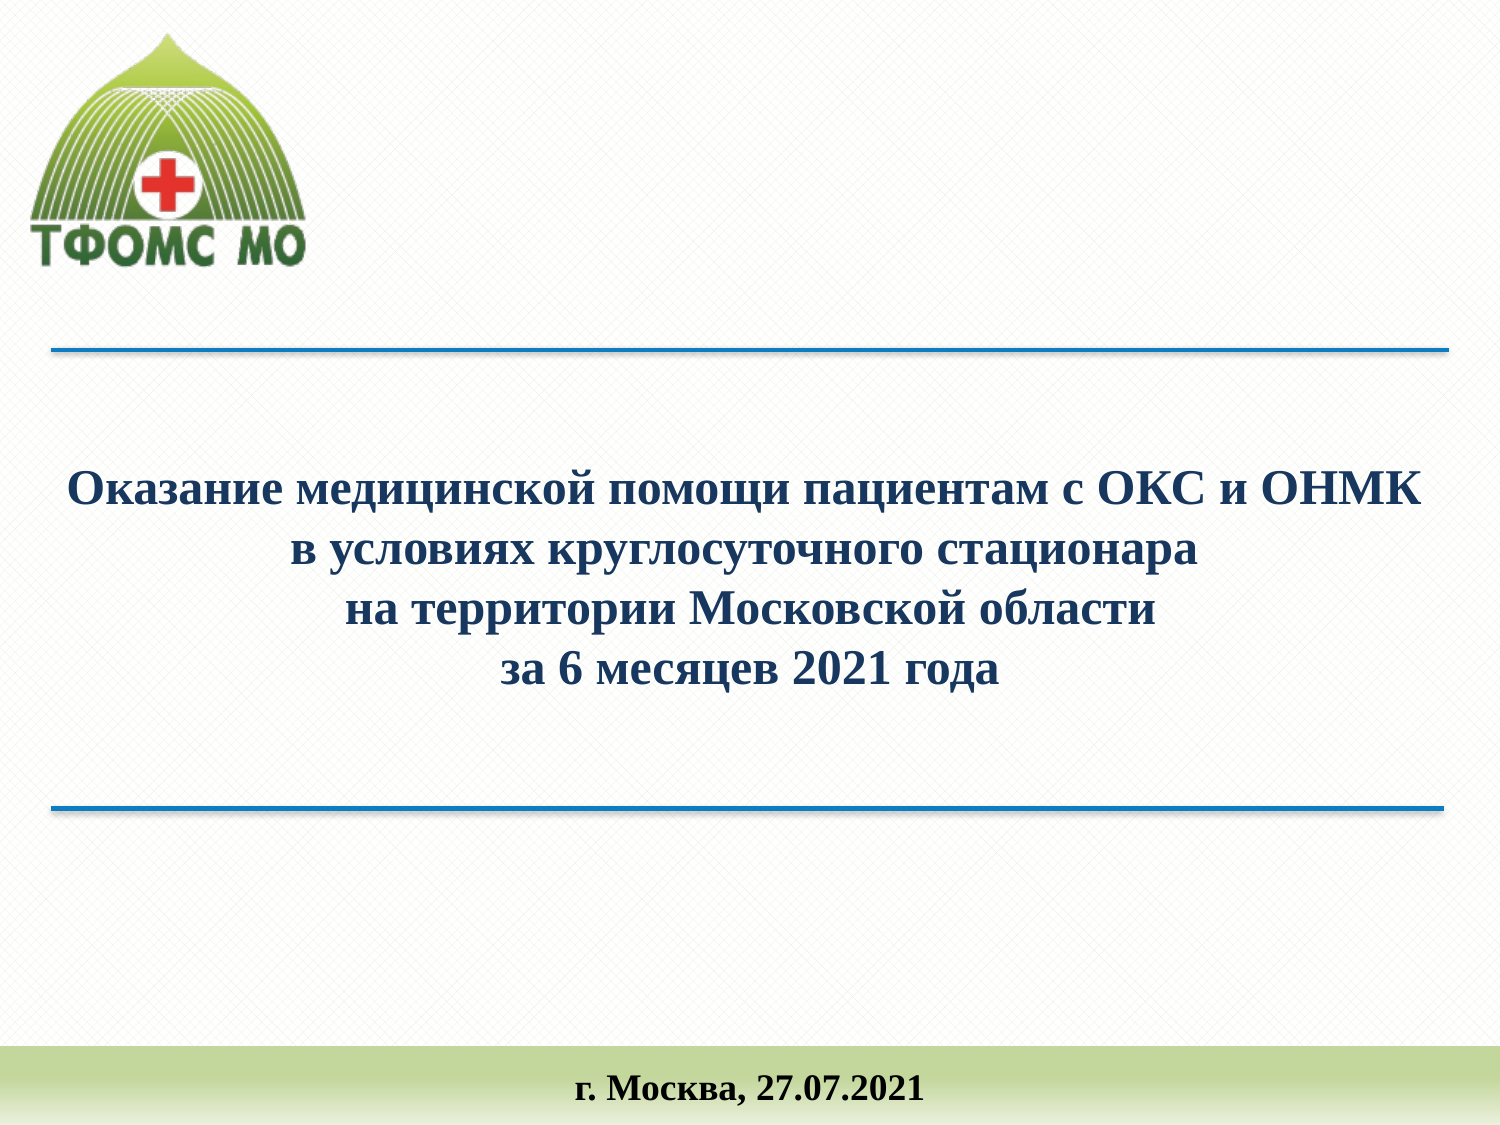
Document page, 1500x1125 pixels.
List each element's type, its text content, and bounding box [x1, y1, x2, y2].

title Оказание медицинской помощи пациентам с ОКС и ОНМК в условиях круглосуточного стационара на территории Московской области за 6 месяцев 2021 года [29, 361, 1471, 787]
picture [29, 30, 307, 268]
text_box г. Москва, 27.07.2021 [0, 1045, 1500, 1125]
